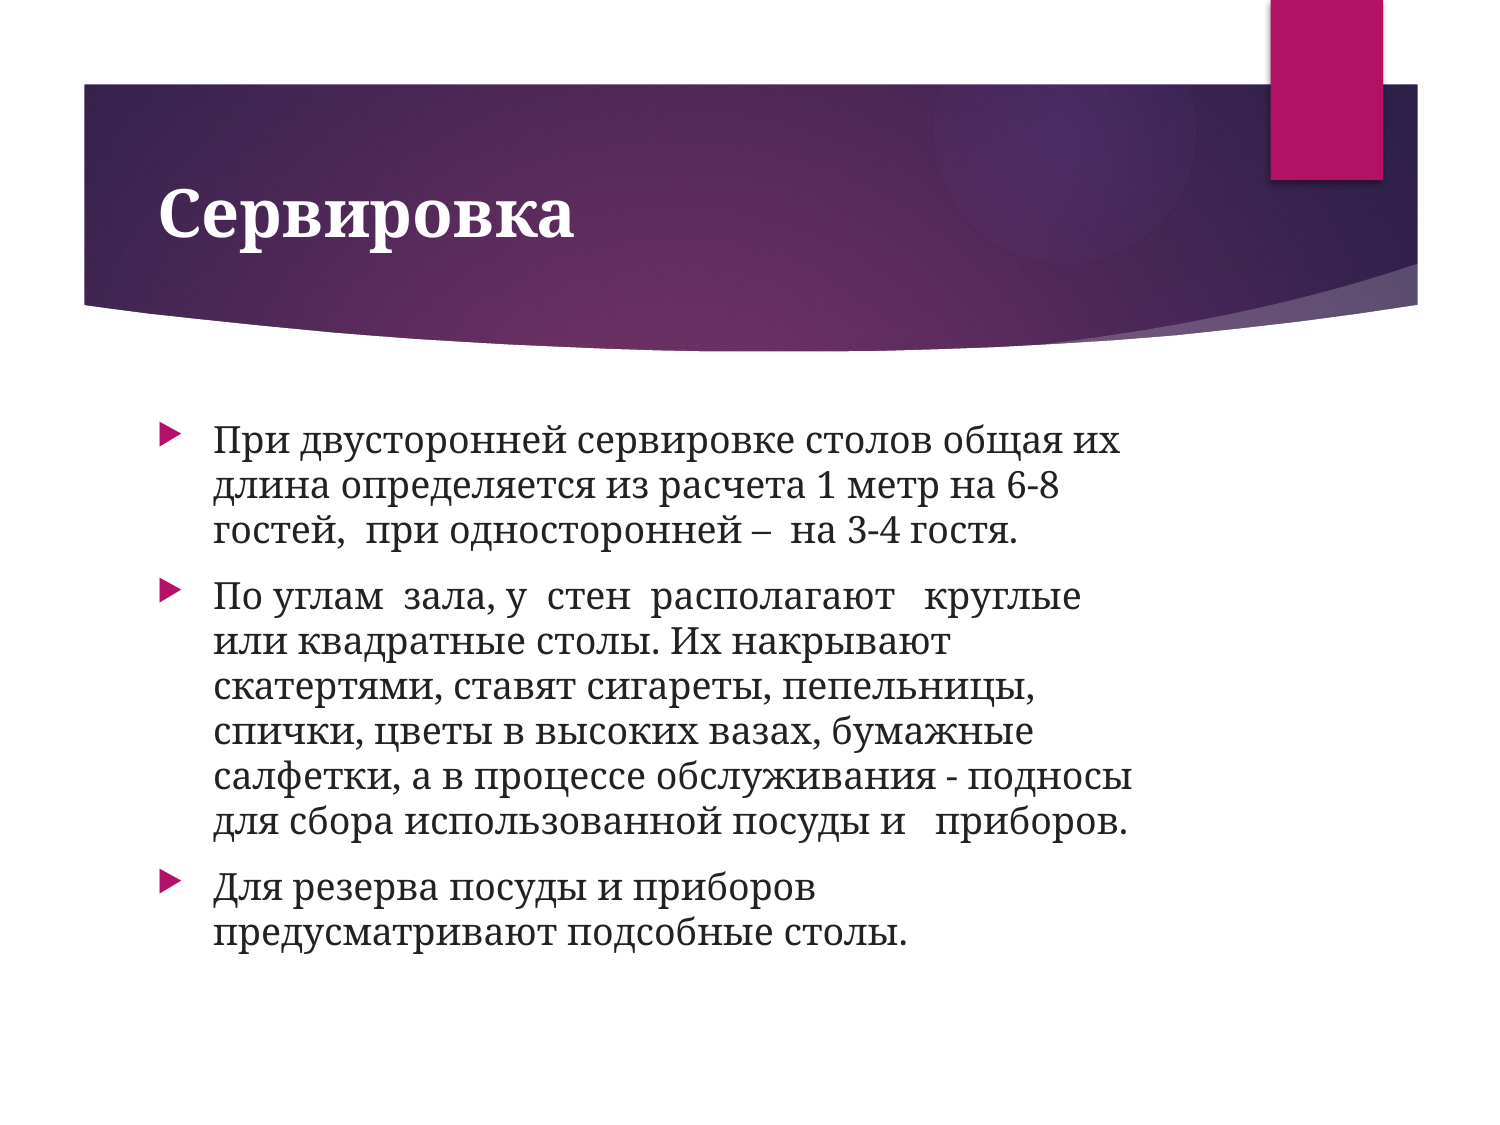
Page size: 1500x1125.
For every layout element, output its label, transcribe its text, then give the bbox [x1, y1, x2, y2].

list При двусторонней сервировке столов общая их длина определяется из расчета 1 метр на 6-8 гостей, при односторонней – на 3-4 гостя. По углам зала, у стен располагают круглые или квадратные столы. Их накрывают скатертями, ставят сигареты, пепельницы, спички, цветы в высоких вазах, бумажные салфетки, а в процессе обслуживания - подносы для сбора использованной посуды и приборов. Для резерва посуды и приборов предусматривают подсобные столы. [141, 408, 1183, 988]
title Сервировка [142, 152, 1183, 269]
